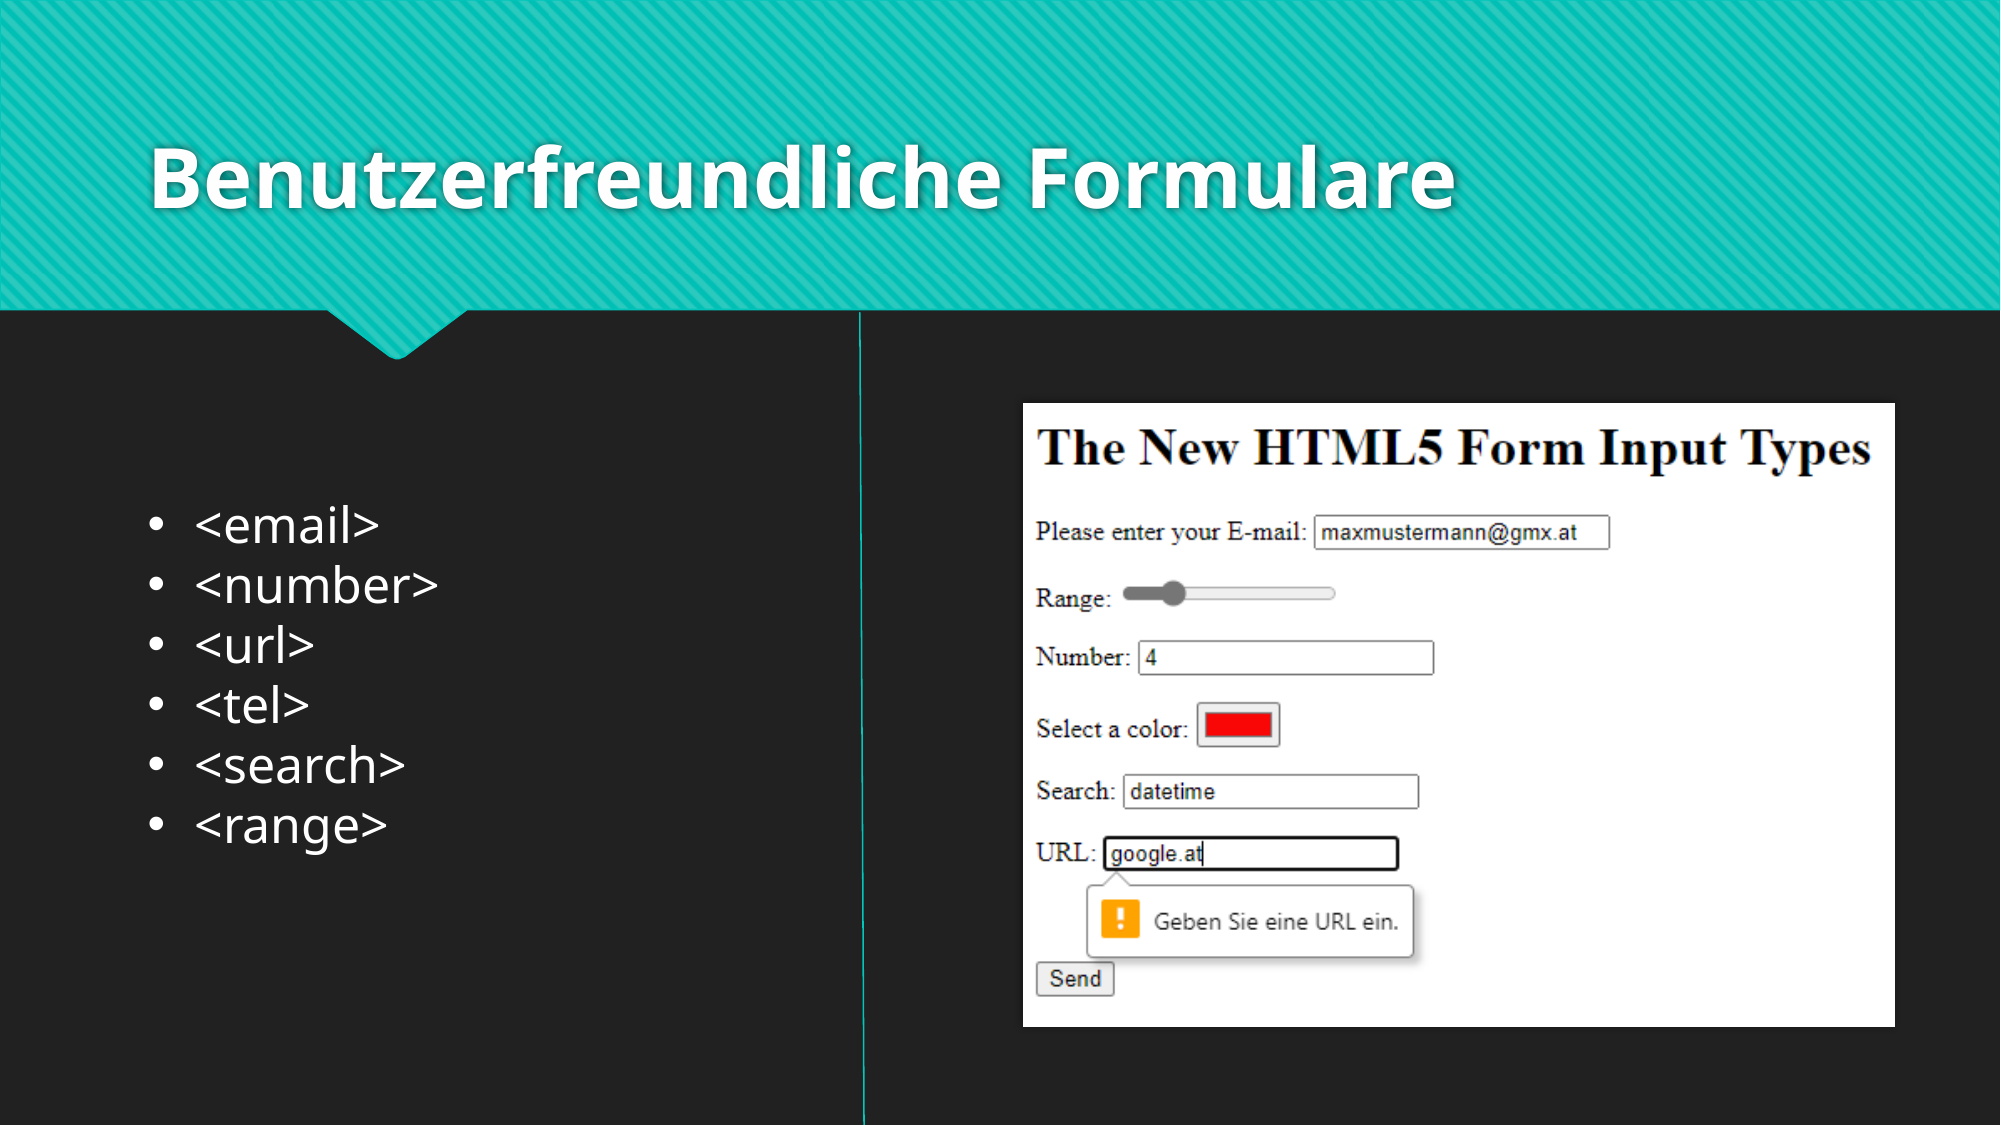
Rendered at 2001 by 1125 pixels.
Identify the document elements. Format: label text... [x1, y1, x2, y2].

title Benutzerfreundliche Formulare [132, 73, 1868, 233]
text_box <email> <number> <url> <tel> <search> <range> [132, 485, 497, 906]
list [1022, 402, 1895, 1027]
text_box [859, 312, 865, 1125]
